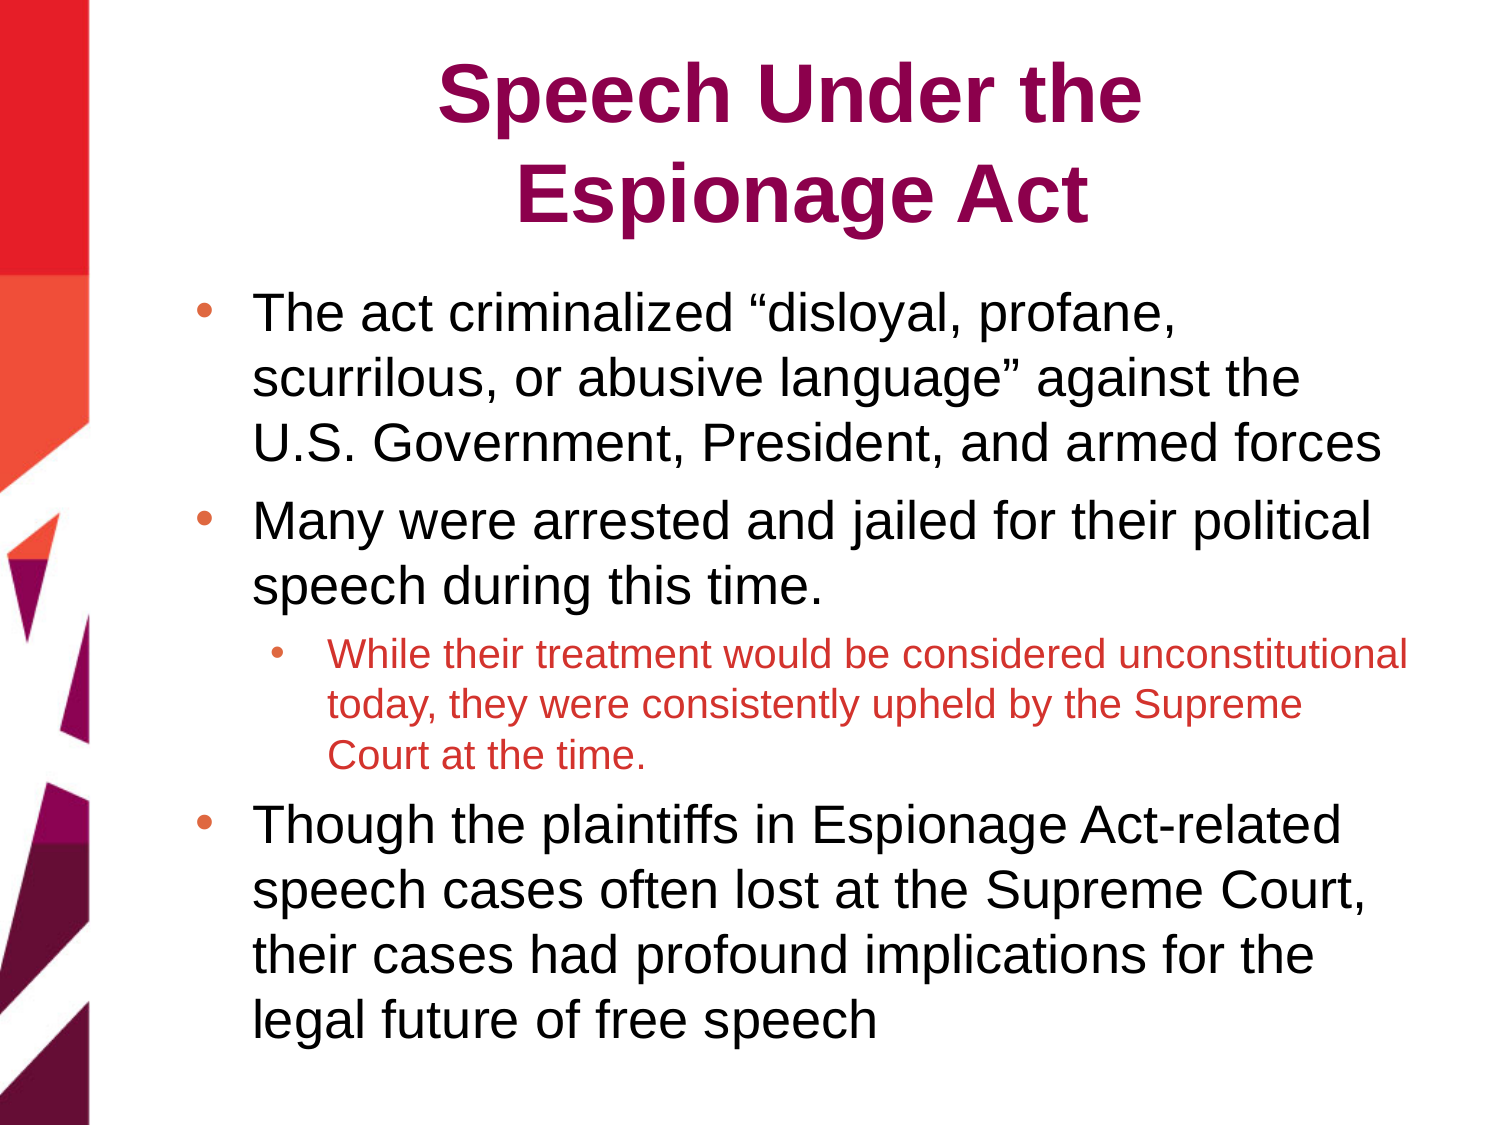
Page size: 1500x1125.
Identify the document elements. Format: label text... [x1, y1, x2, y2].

title Speech Under the Espionage Act [180, 45, 1425, 233]
list The act criminalized “disloyal, profane, scurrilous, or abusive language” against the U.S. Government, President, and armed forces Many were arrested and jailed for their political speech during this time. While their treatment would be considered unconstitutional today, they were consistently upheld by the Supreme Court at the time. Though the plaintiffs in Espionage Act-related speech cases often lost at the Supreme Court, their cases had profound implications for the legal future of free speech [180, 262, 1425, 1005]
picture [0, 0, 91, 1125]
